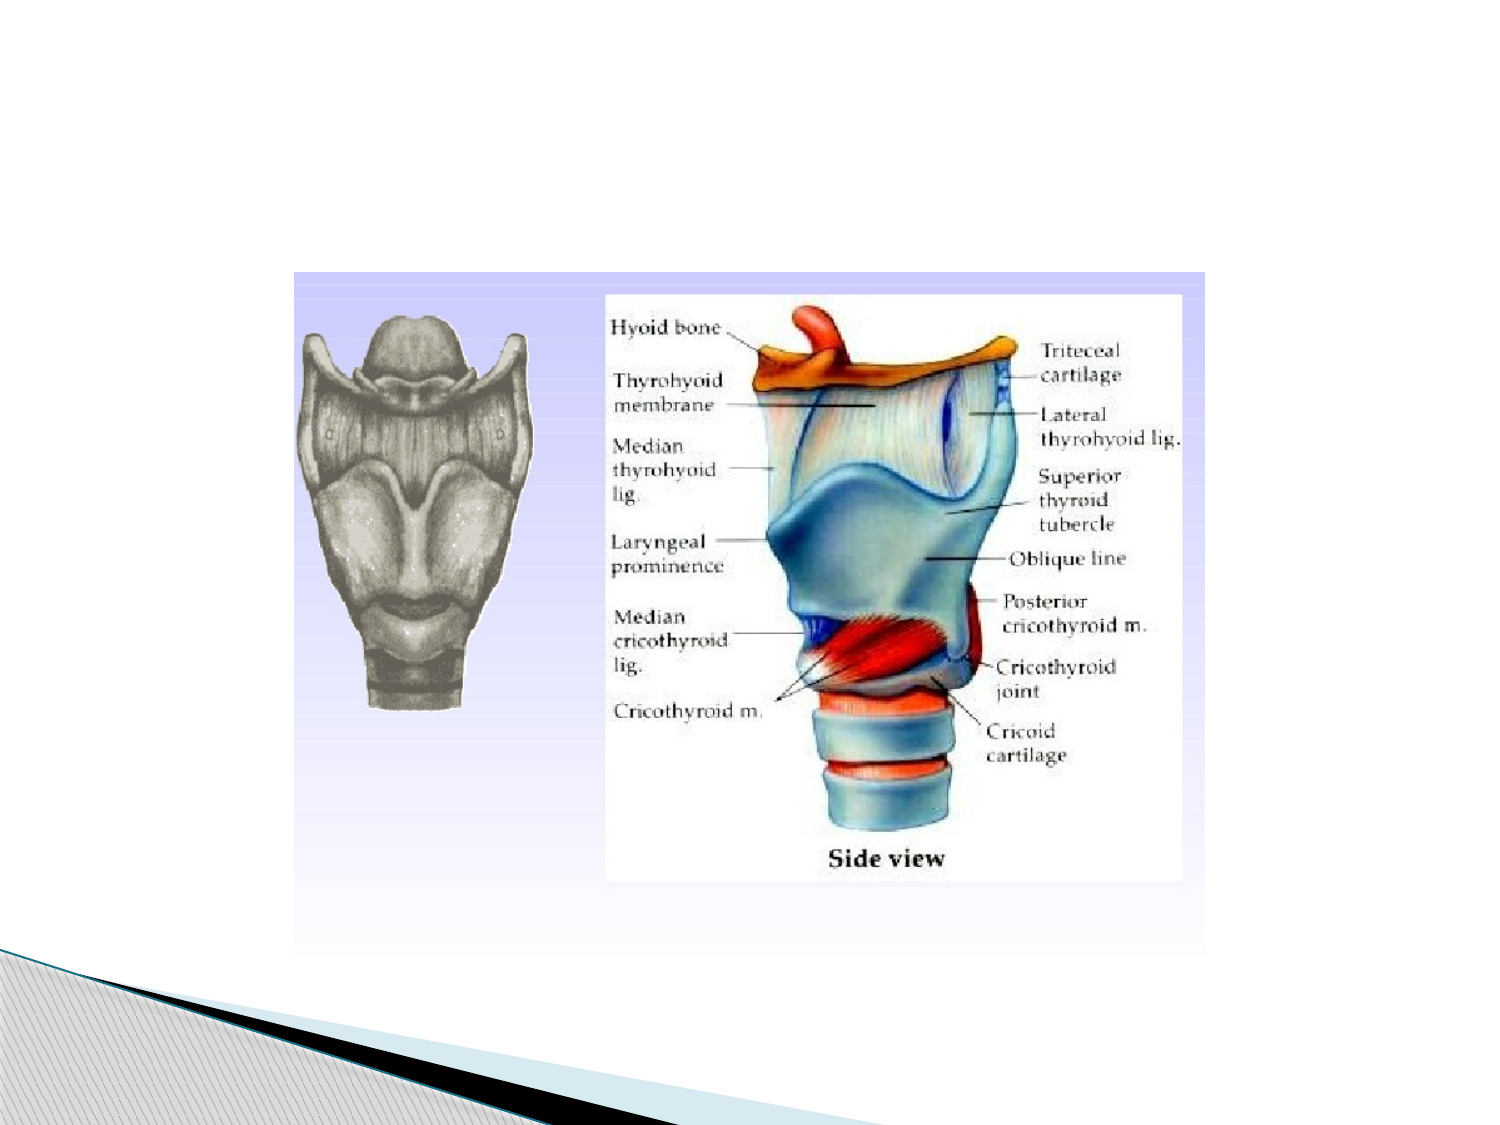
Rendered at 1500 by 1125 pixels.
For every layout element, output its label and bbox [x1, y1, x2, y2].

list [294, 272, 1206, 956]
